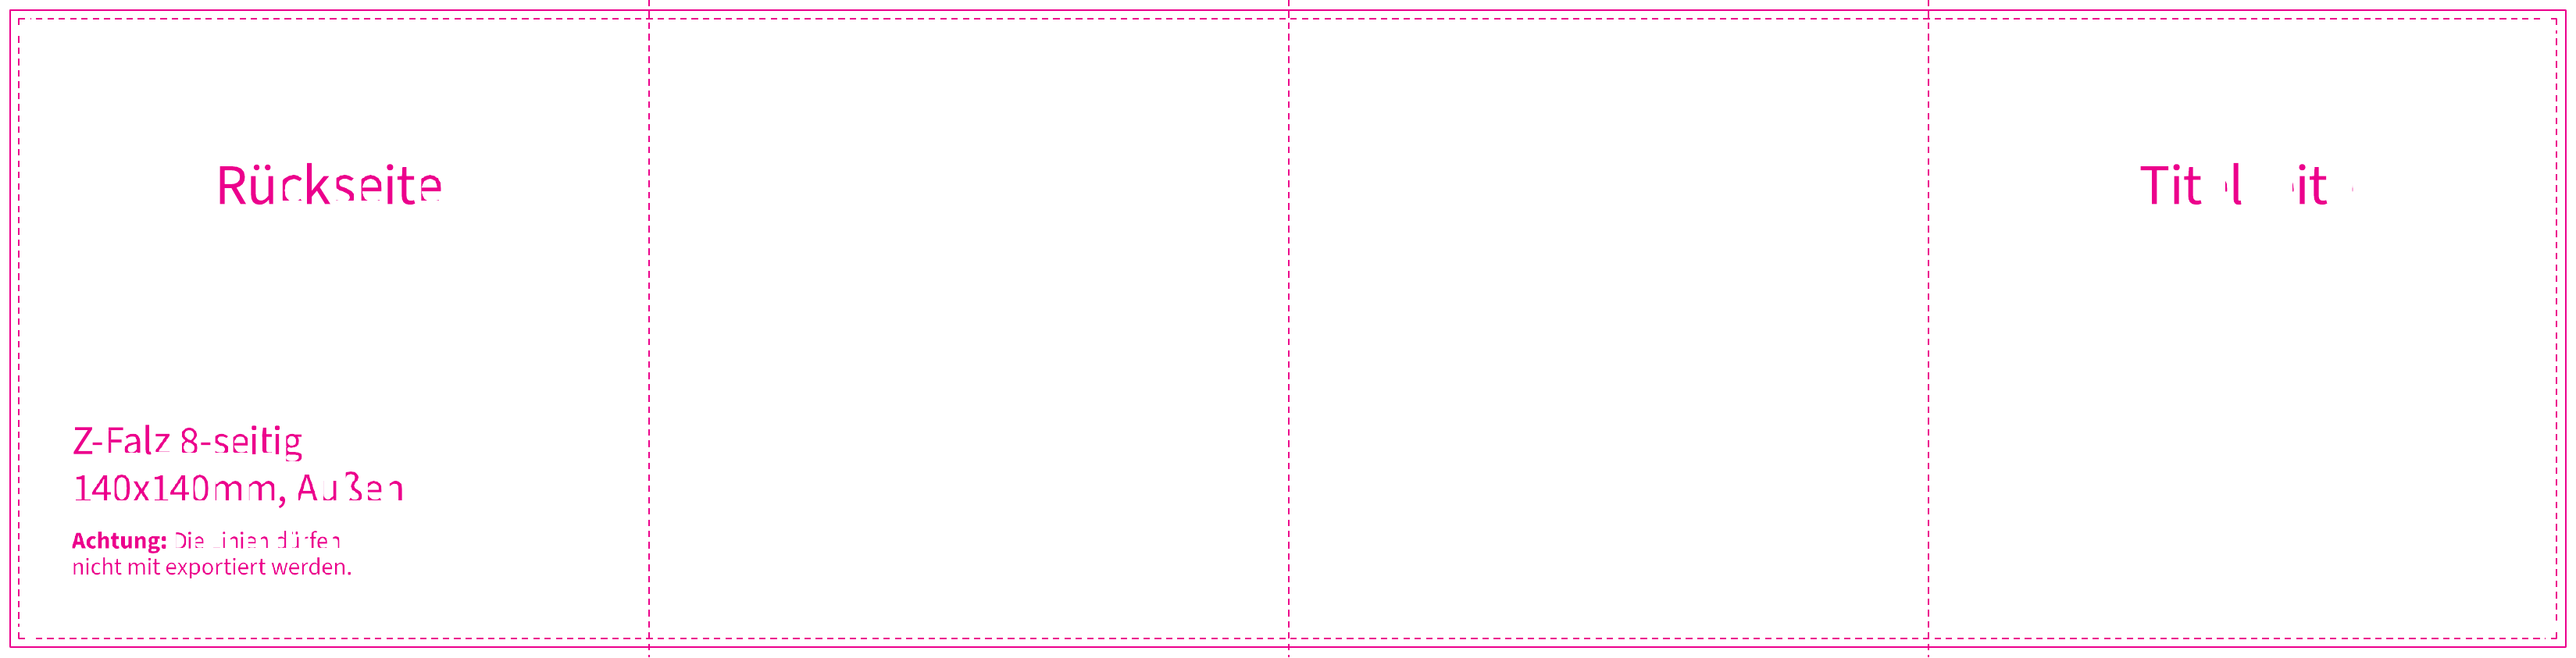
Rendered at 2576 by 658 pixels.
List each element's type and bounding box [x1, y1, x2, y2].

text_box [253, 164, 260, 171]
text_box [19, 19, 25, 25]
text_box [391, 158, 441, 201]
text_box [345, 469, 382, 501]
text_box [361, 174, 382, 201]
text_box [19, 632, 25, 638]
text_box [202, 432, 248, 453]
text_box [74, 425, 142, 453]
text_box [147, 422, 170, 453]
text_box [2551, 19, 2557, 25]
text_box [265, 164, 271, 171]
text_box [389, 480, 402, 500]
text_box [2551, 632, 2557, 638]
text_box [75, 472, 209, 501]
text_box [254, 423, 303, 462]
text_box [72, 529, 354, 579]
text_box [298, 472, 337, 501]
text_box [182, 427, 198, 453]
text_box [2255, 158, 2294, 201]
text_box [282, 174, 302, 201]
text_box [279, 496, 285, 509]
text_box [2161, 158, 2228, 201]
text_box [219, 166, 246, 205]
text_box [215, 480, 242, 500]
text_box [248, 480, 275, 500]
text_box [309, 158, 355, 201]
text_box [2321, 158, 2353, 201]
text_box [251, 176, 273, 205]
